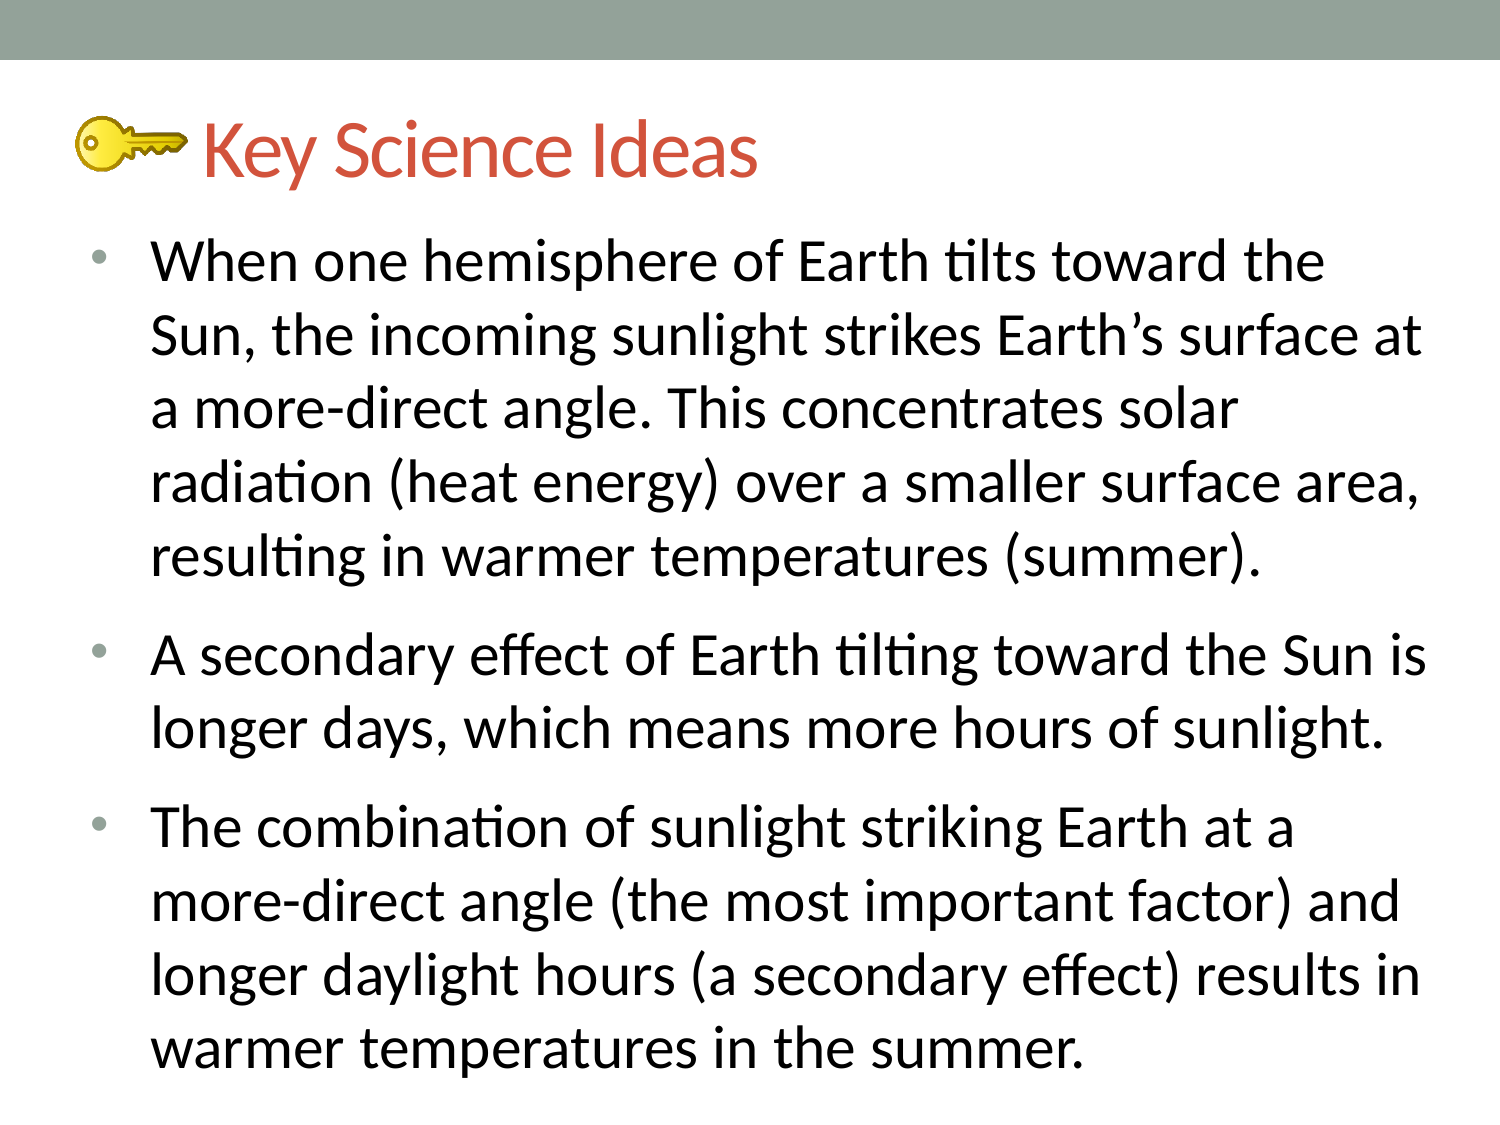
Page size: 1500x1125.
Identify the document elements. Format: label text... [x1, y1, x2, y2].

title Key Science Ideas [75, 62, 1475, 225]
picture [74, 87, 188, 201]
list When one hemisphere of Earth tilts toward the Sun, the incoming sunlight strikes Earth’s surface at a more-direct angle. This concentrates solar radiation (heat energy) over a smaller surface area, resulting in warmer temperatures (summer). A secondary effect of Earth tilting toward the Sun is longer days, which means more hours of sunlight. The combination of sunlight striking Earth at a more-direct angle (the most important factor) and longer daylight hours (a secondary effect) results in warmer temperatures in the summer. [75, 212, 1463, 1100]
